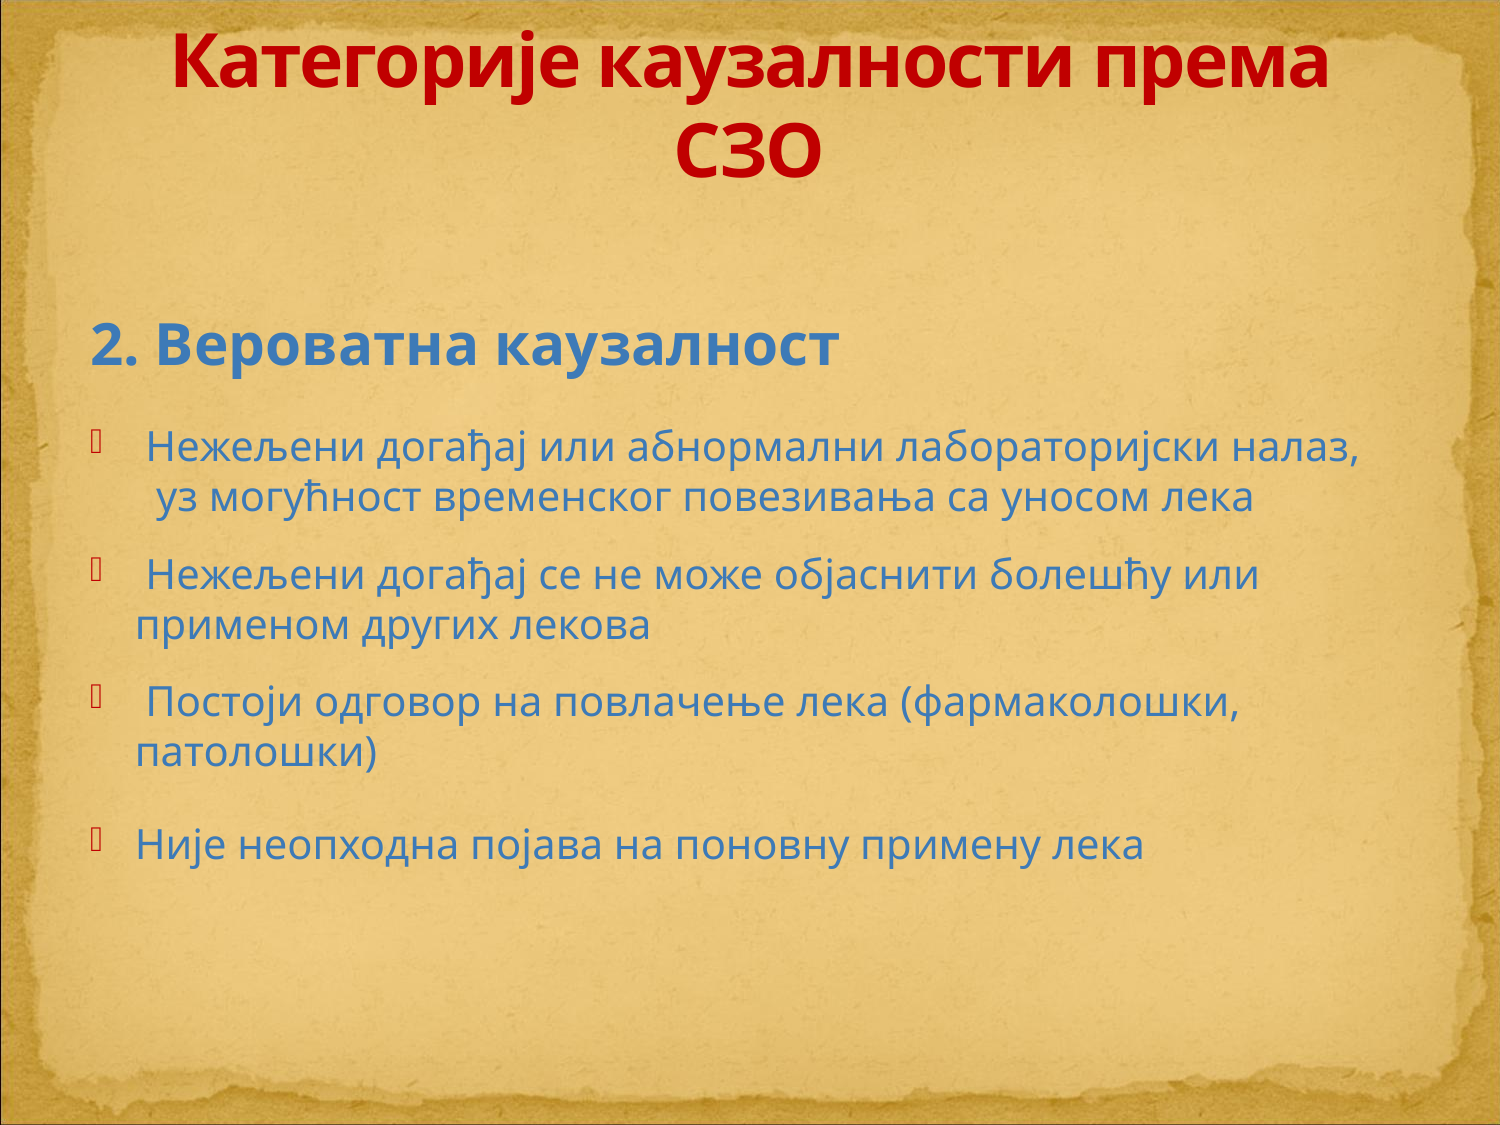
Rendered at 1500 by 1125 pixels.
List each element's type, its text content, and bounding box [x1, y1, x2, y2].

picture [0, 0, 1500, 1125]
list 2. Вероватна каузалност Нежељени догађај или абнормални лабораторијски налаз, уз могућност временског повезивања са уносом лека Нежељени догађај се не може објаснити болешћу или применом других лекова Постоји одговор на повлачење лека (фармаколошки, патолошки) Није неопходна појaва на поновну примену лека [74, 299, 1413, 1125]
title Категорије каузалности према СЗО [74, 74, 1425, 200]
